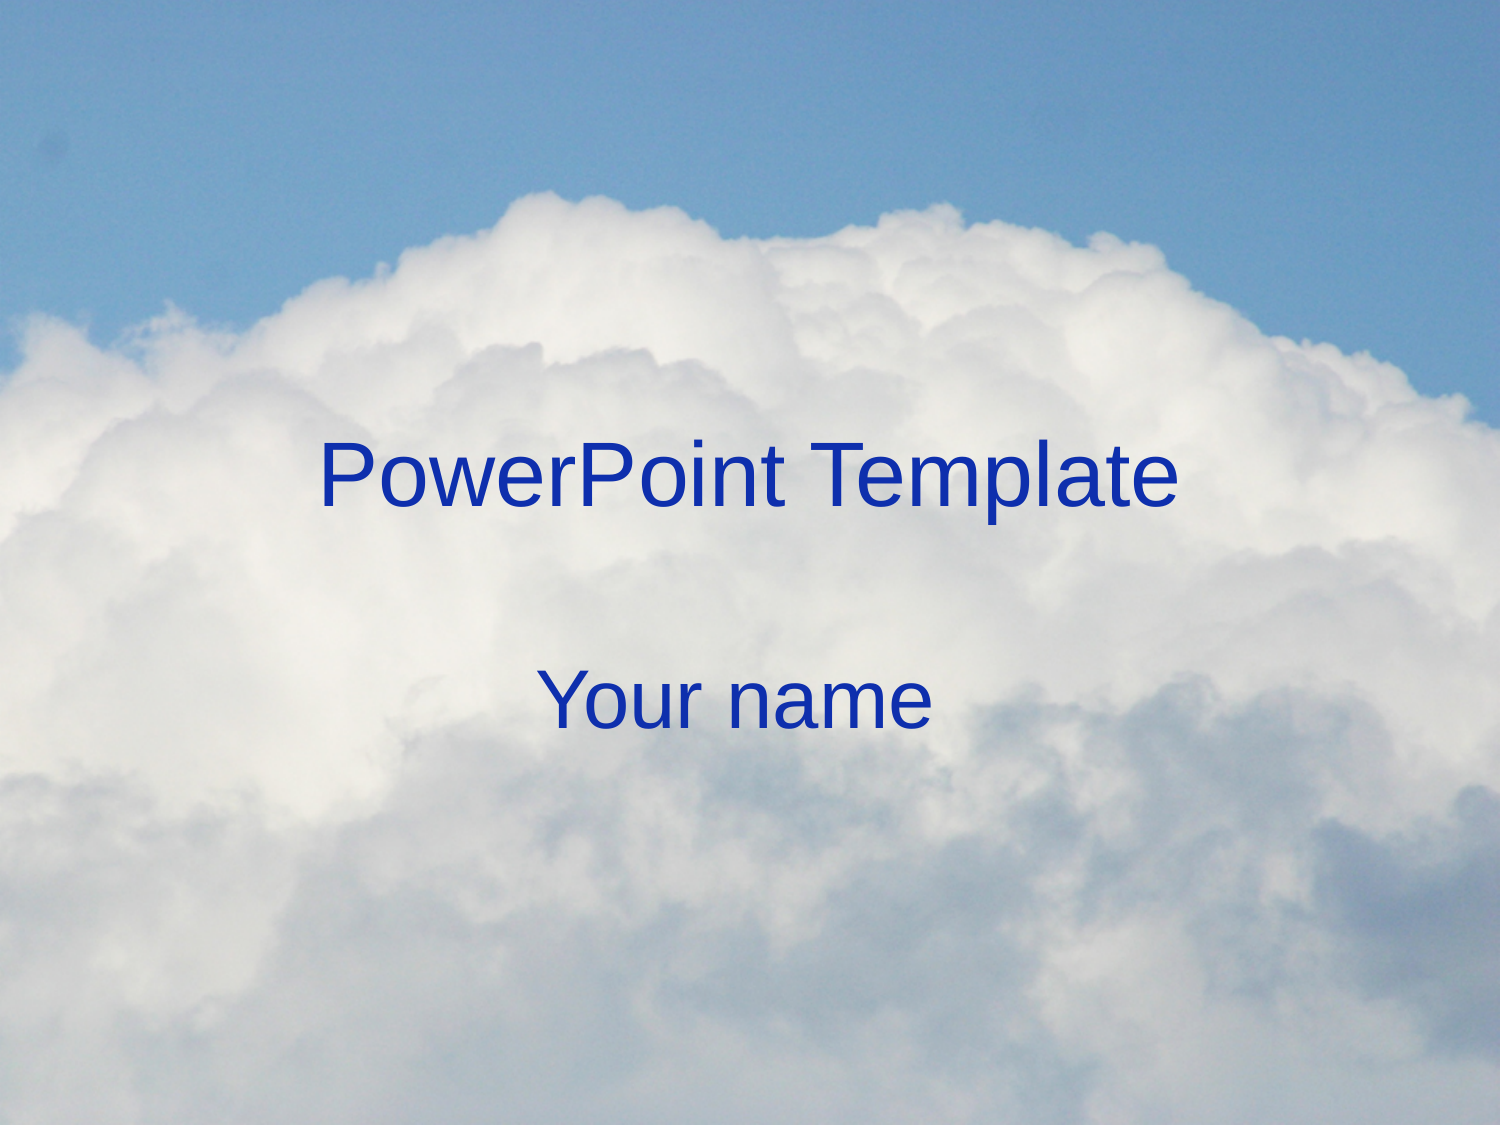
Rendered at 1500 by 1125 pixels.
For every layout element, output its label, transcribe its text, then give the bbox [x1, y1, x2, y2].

title PowerPoint Template [112, 349, 1388, 591]
picture [0, 0, 1500, 1125]
subtitle Your name [225, 637, 1246, 925]
